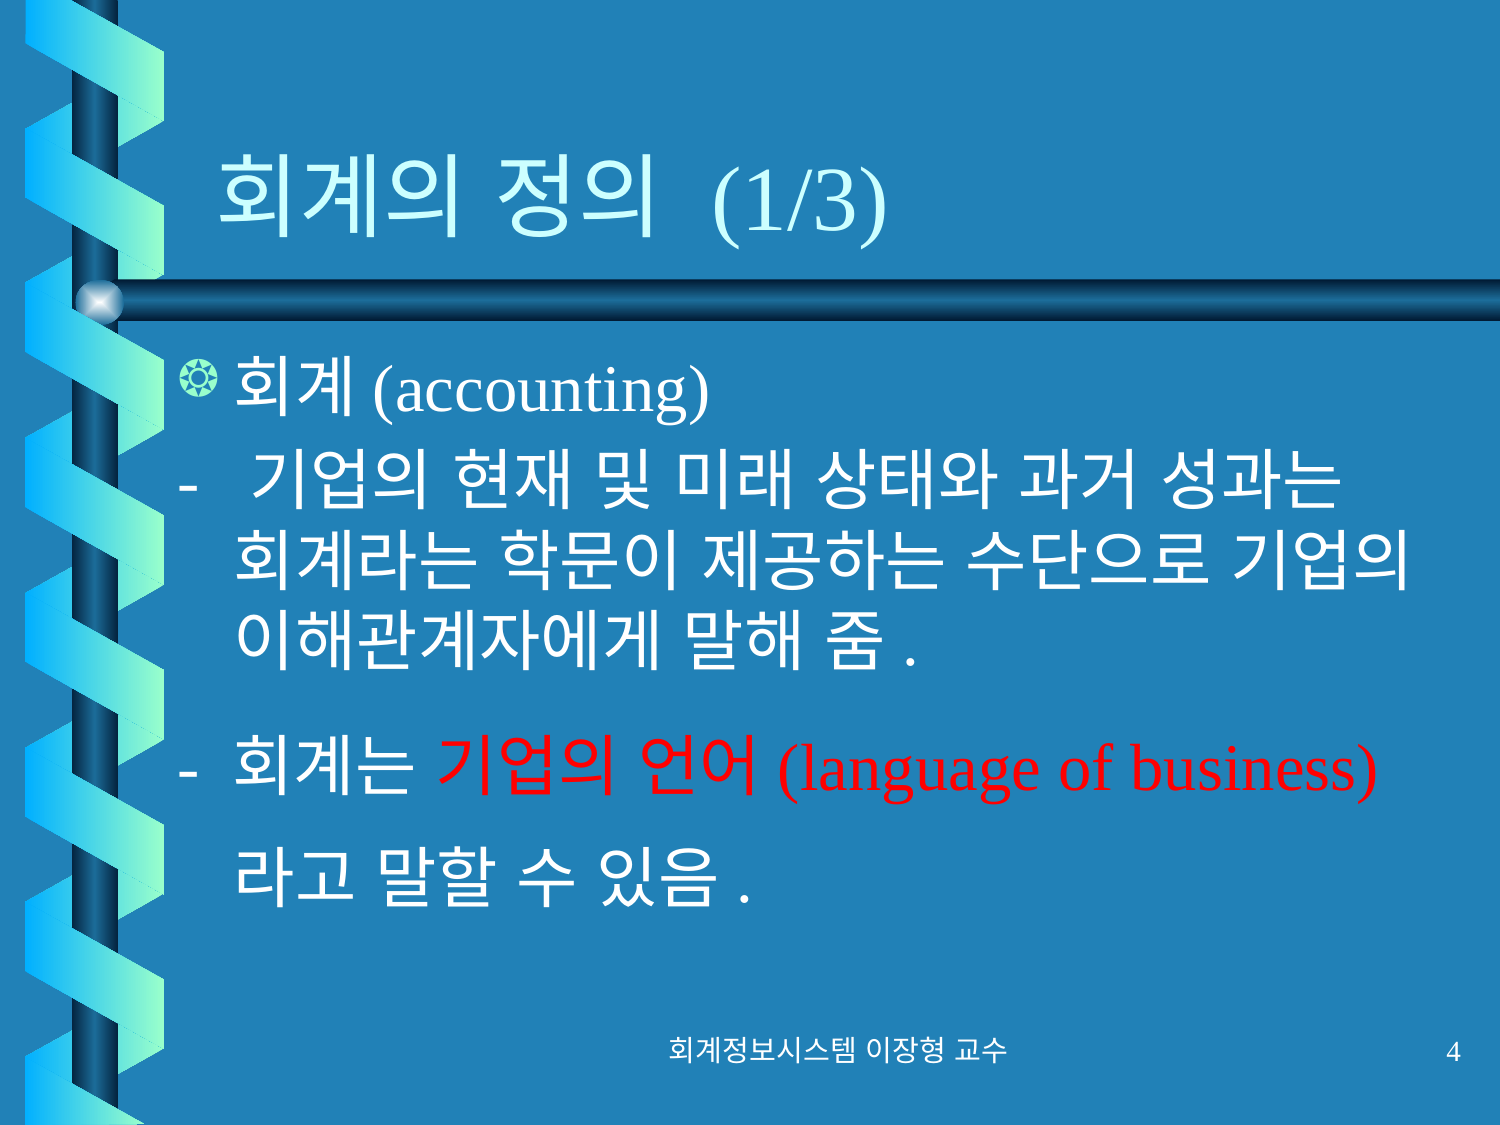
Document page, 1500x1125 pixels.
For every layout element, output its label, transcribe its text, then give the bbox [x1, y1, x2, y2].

list 회계(accounting) - 기업의 현재 및 미래 상태와 과거 성과는 회계라는 학문이 제공하는 수단으로 기업의 이해관계자에게 말해 줌. - 회계는 기업의 언어(language of business)라고 말할 수 있음. [162, 337, 1463, 1013]
footer 회계정보시스템 이장형 교수 [600, 1024, 1077, 1101]
slide_number 4 [1163, 1024, 1477, 1101]
title 회계의 정의 (1/3) [199, 68, 1476, 257]
